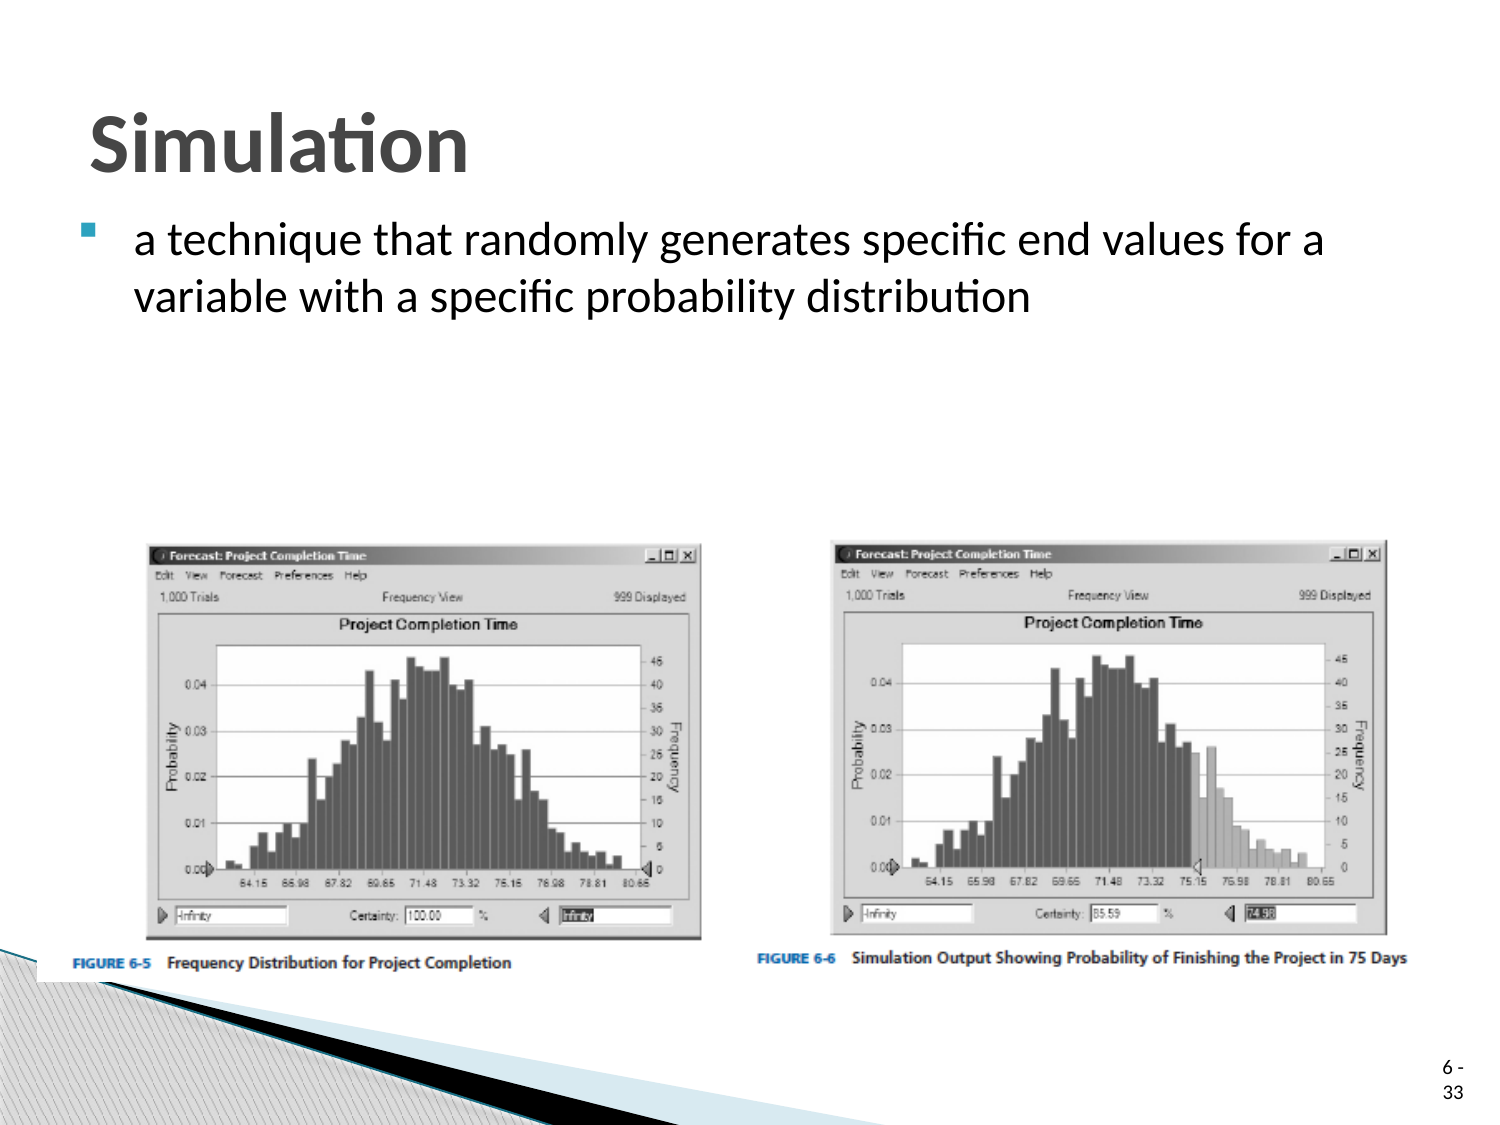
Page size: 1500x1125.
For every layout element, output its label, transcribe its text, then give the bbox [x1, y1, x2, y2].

slide_number 6 - 33 [1418, 1051, 1479, 1112]
title Simulation [75, 45, 1425, 200]
picture [37, 537, 725, 982]
list a technique that randomly generates specific end values for a variable with a specific probability distribution [62, 200, 1450, 438]
picture [735, 537, 1419, 977]
